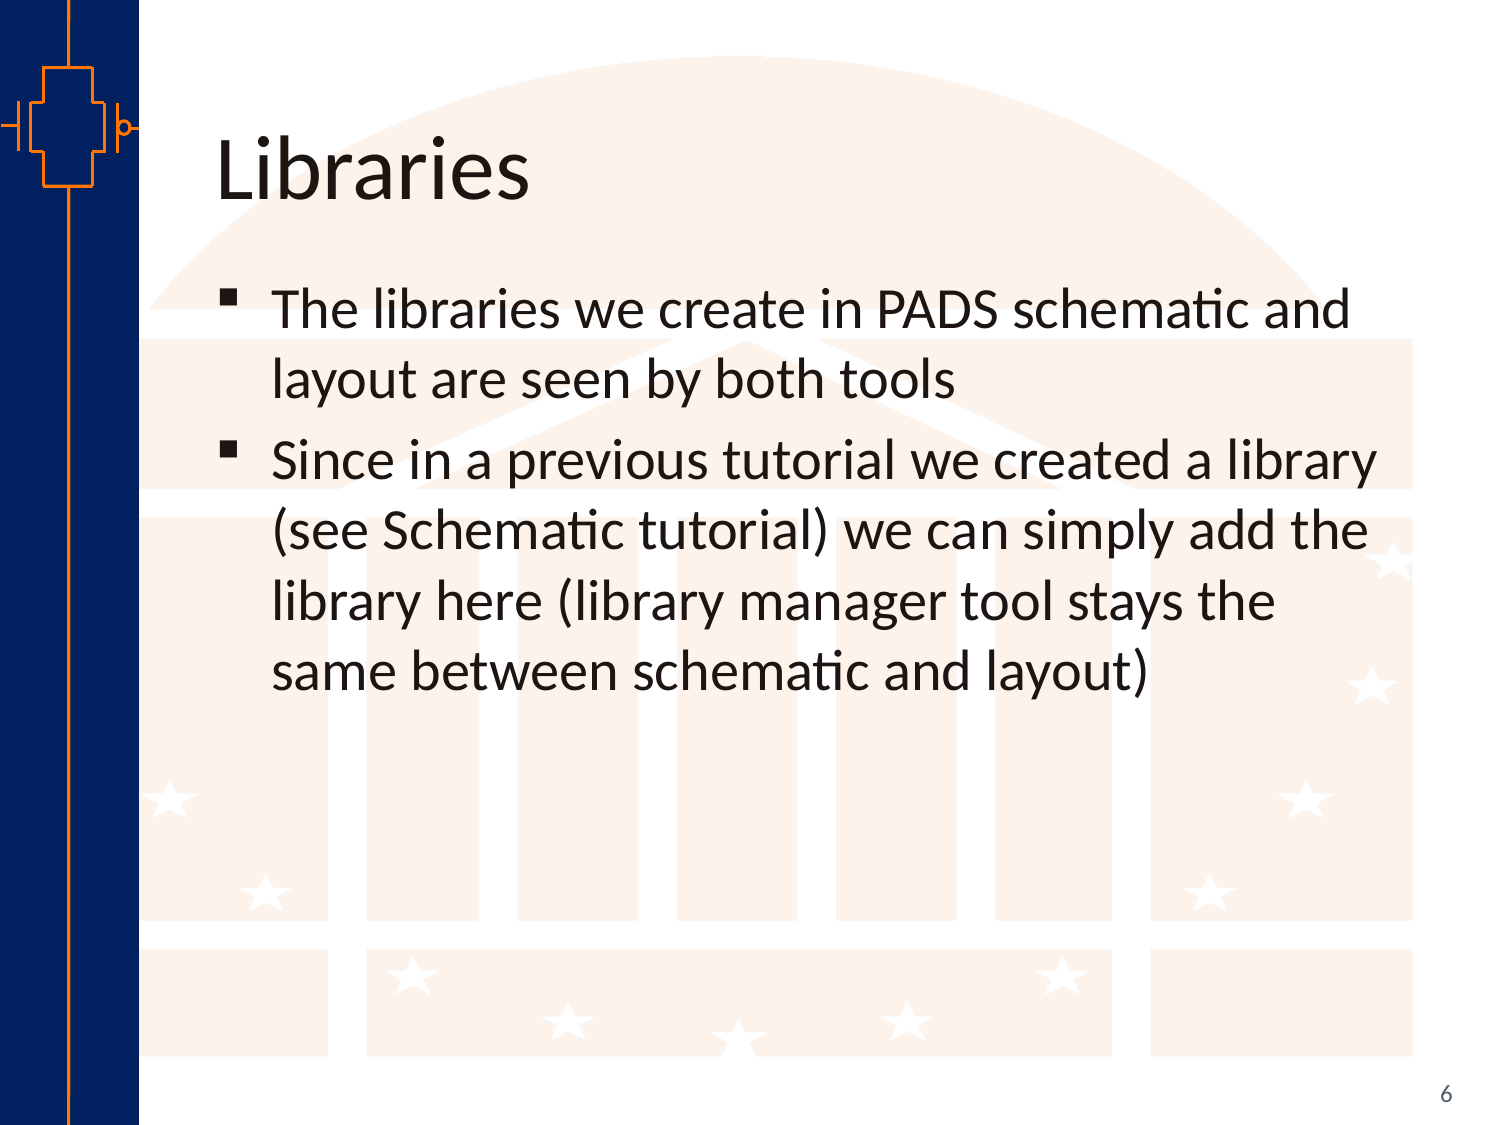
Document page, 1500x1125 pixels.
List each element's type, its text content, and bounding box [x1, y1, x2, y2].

list The libraries we create in PADS schematic and layout are seen by both tools Since in a previous tutorial we created a library (see Schematic tutorial) we can simply add the library here (library manager tool stays the same between schematic and layout) [200, 262, 1425, 988]
slide_number 6 [1425, 1062, 1488, 1123]
title Libraries [200, 37, 1388, 225]
